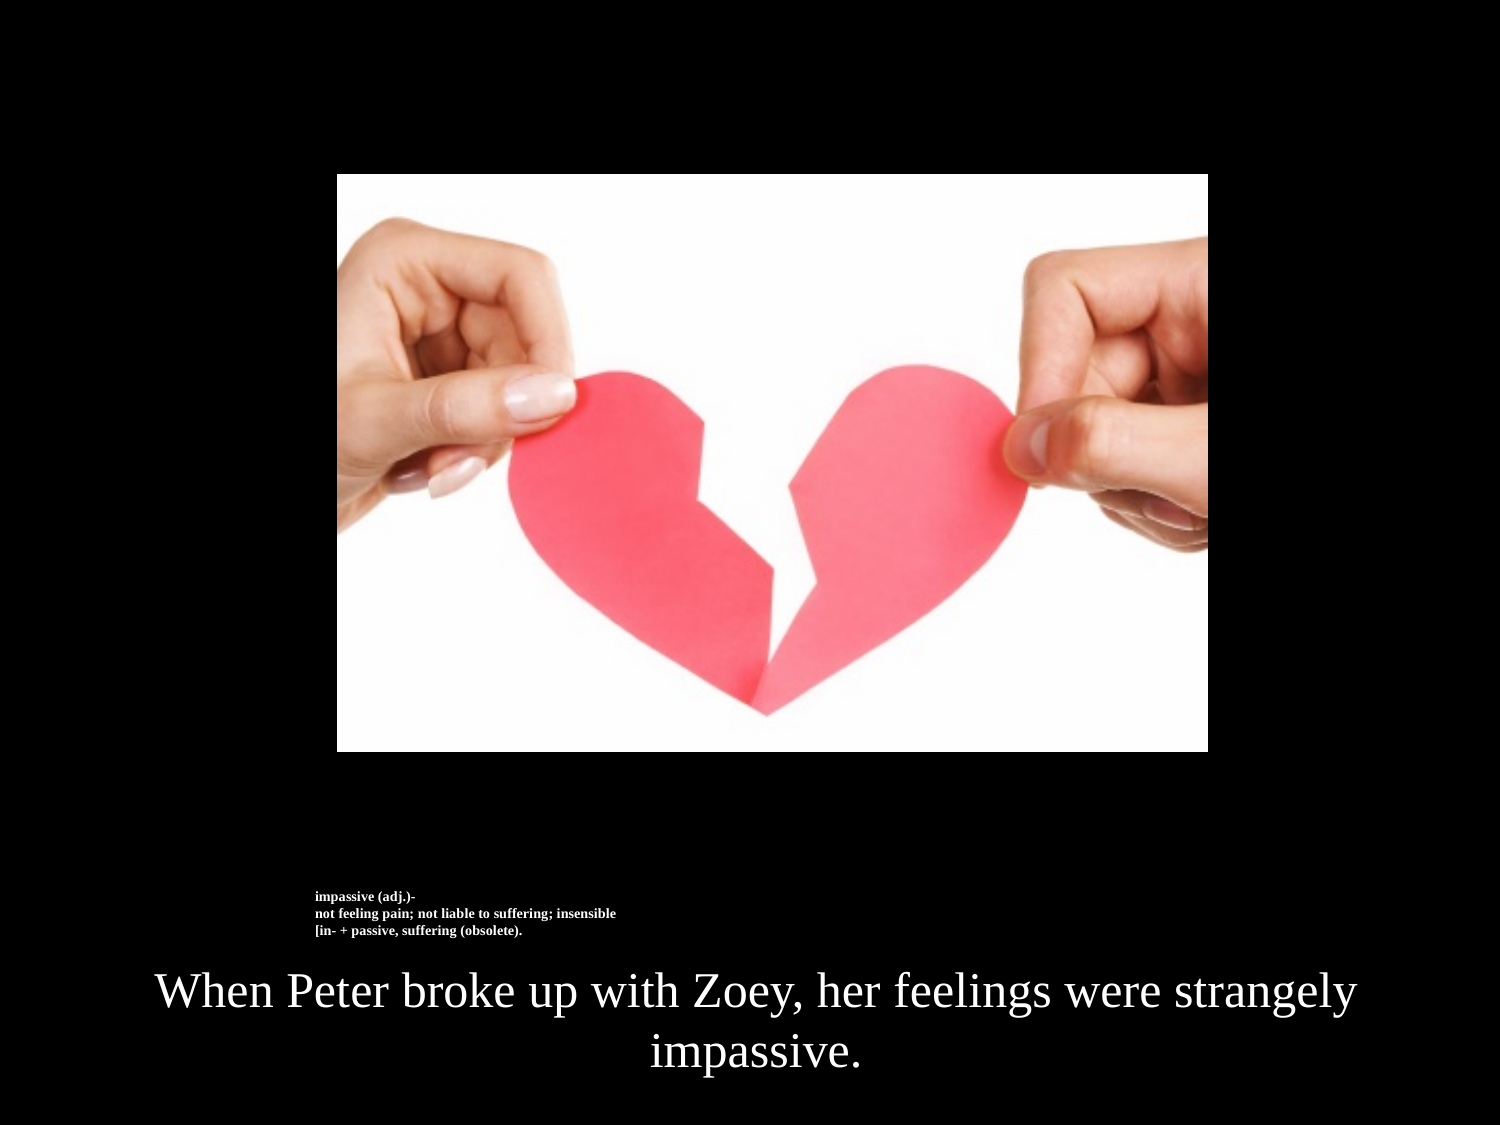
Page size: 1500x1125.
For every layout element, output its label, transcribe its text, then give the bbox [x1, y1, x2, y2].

picture [337, 174, 1209, 752]
title impassive (adj.)- not feeling pain; not liable to suffering; insensible [in- + passive, suffering (obsolete). [300, 800, 1194, 950]
list When Peter broke up with Zoey, her feelings were strangely impassive. [50, 950, 1463, 1088]
